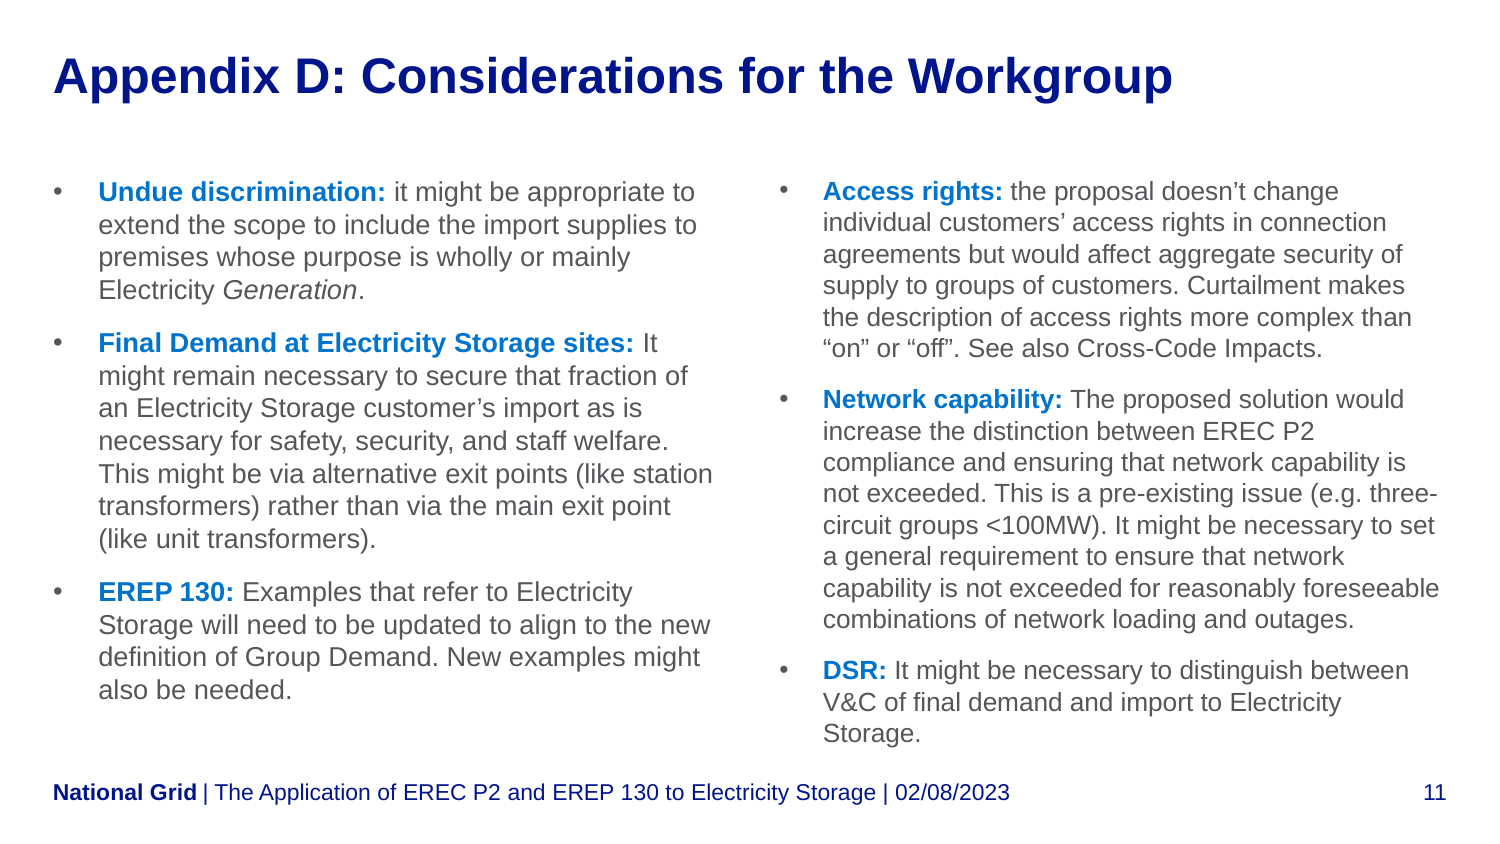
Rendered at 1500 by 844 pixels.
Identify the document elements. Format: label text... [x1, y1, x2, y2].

title Appendix D: Considerations for the Workgroup [52, 43, 1447, 115]
footer | The Application of EREC P2 and EREP 130 to Electricity Storage | 02/08/2023 [202, 777, 1383, 806]
list Undue discrimination: it might be appropriate to extend the scope to include the import supplies to premises whose purpose is wholly or mainly Electricity Generation. Final Demand at Electricity Storage sites: It might remain necessary to secure that fraction of an Electricity Storage customer’s import as is necessary for safety, security, and staff welfare. This might be via alternative exit points (like station transformers) rather than via the main exit point (like unit transformers). EREP 130: Examples that refer to Electricity Storage will need to be updated to align to the new definition of Group Demand. New examples might also be needed. [53, 174, 721, 718]
list Access rights: the proposal doesn’t change individual customers’ access rights in connection agreements but would affect aggregate security of supply to groups of customers. Curtailment makes the description of access rights more complex than “on” or “off”. See also Cross-Code Impacts. Network capability: The proposed solution would increase the distinction between EREC P2 compliance and ensuring that network capability is not exceeded. This is a pre-existing issue (e.g. three-circuit groups <100MW). It might be necessary to set a general requirement to ensure that network capability is not exceeded for reasonably foreseeable combinations of network loading and outages. DSR: It might be necessary to distinguish between V&C of final demand and import to Electricity Storage. [779, 174, 1447, 778]
